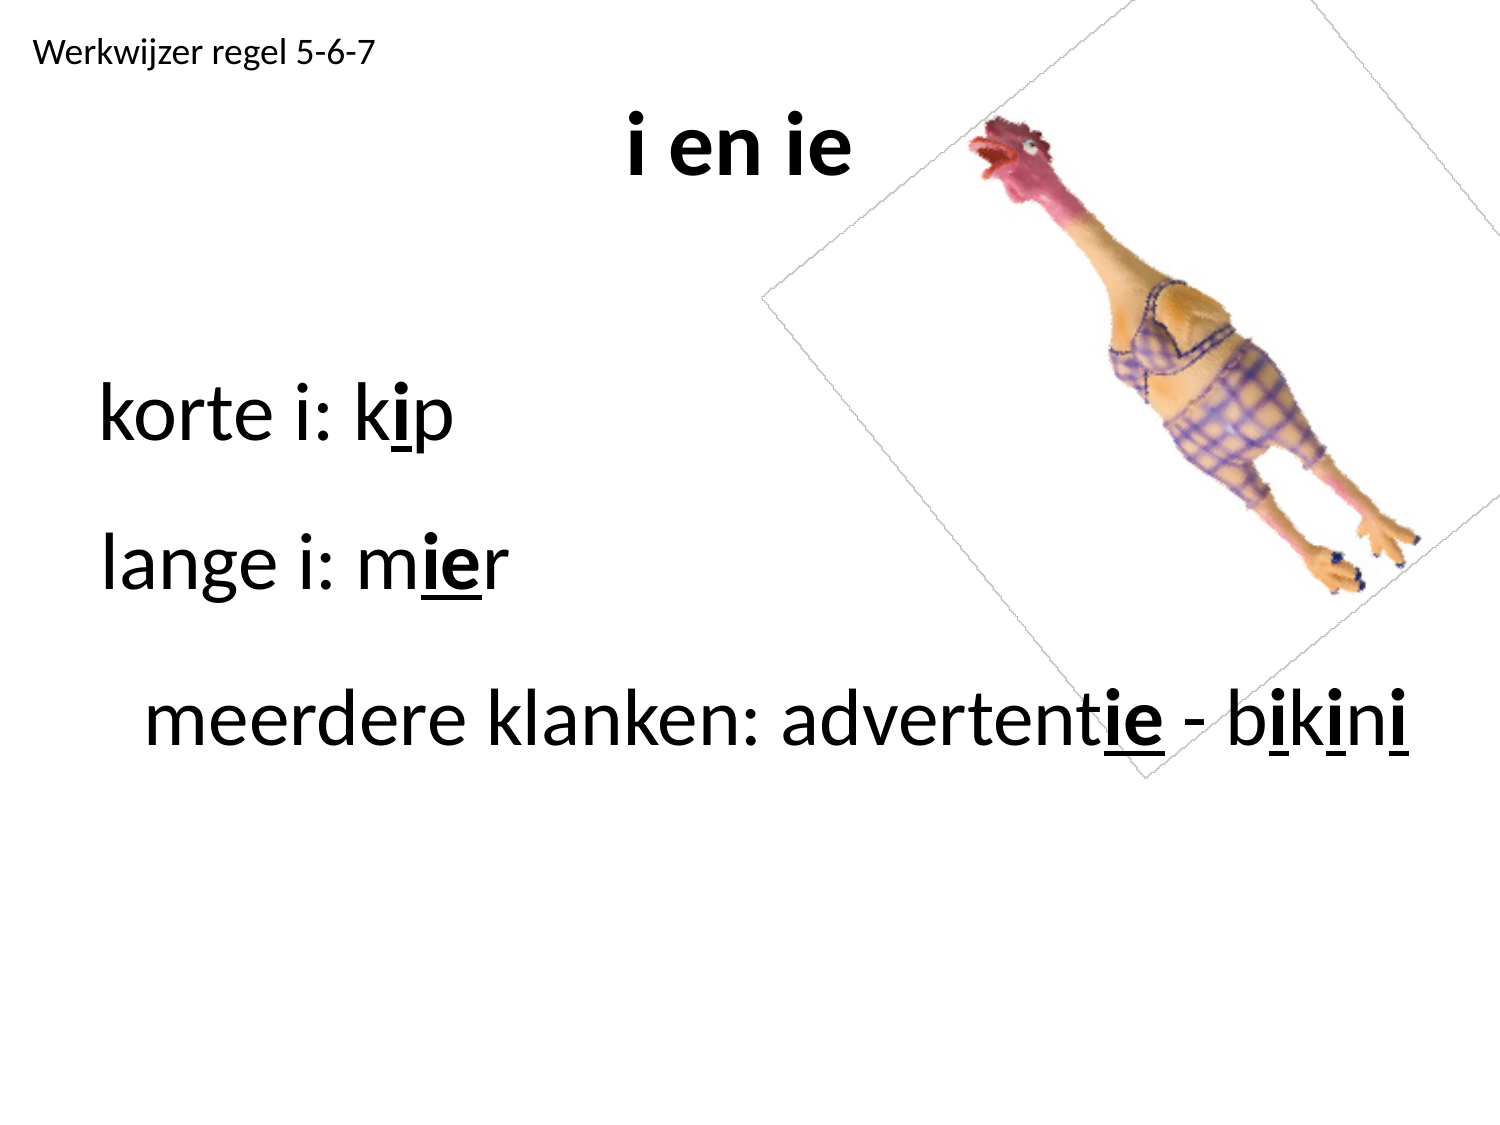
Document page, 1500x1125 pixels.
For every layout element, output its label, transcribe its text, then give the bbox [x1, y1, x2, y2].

text_box Werkwijzer regel 5-6-7 [17, 19, 739, 110]
text_box lange i: mier [85, 501, 526, 614]
title i en ie [75, 45, 880, 233]
picture [761, 0, 1500, 656]
text_box korte i: kip [83, 313, 526, 502]
picture [1140, 770, 1154, 776]
text_box meerdere klanken: advertentie - bikini [128, 656, 1424, 770]
